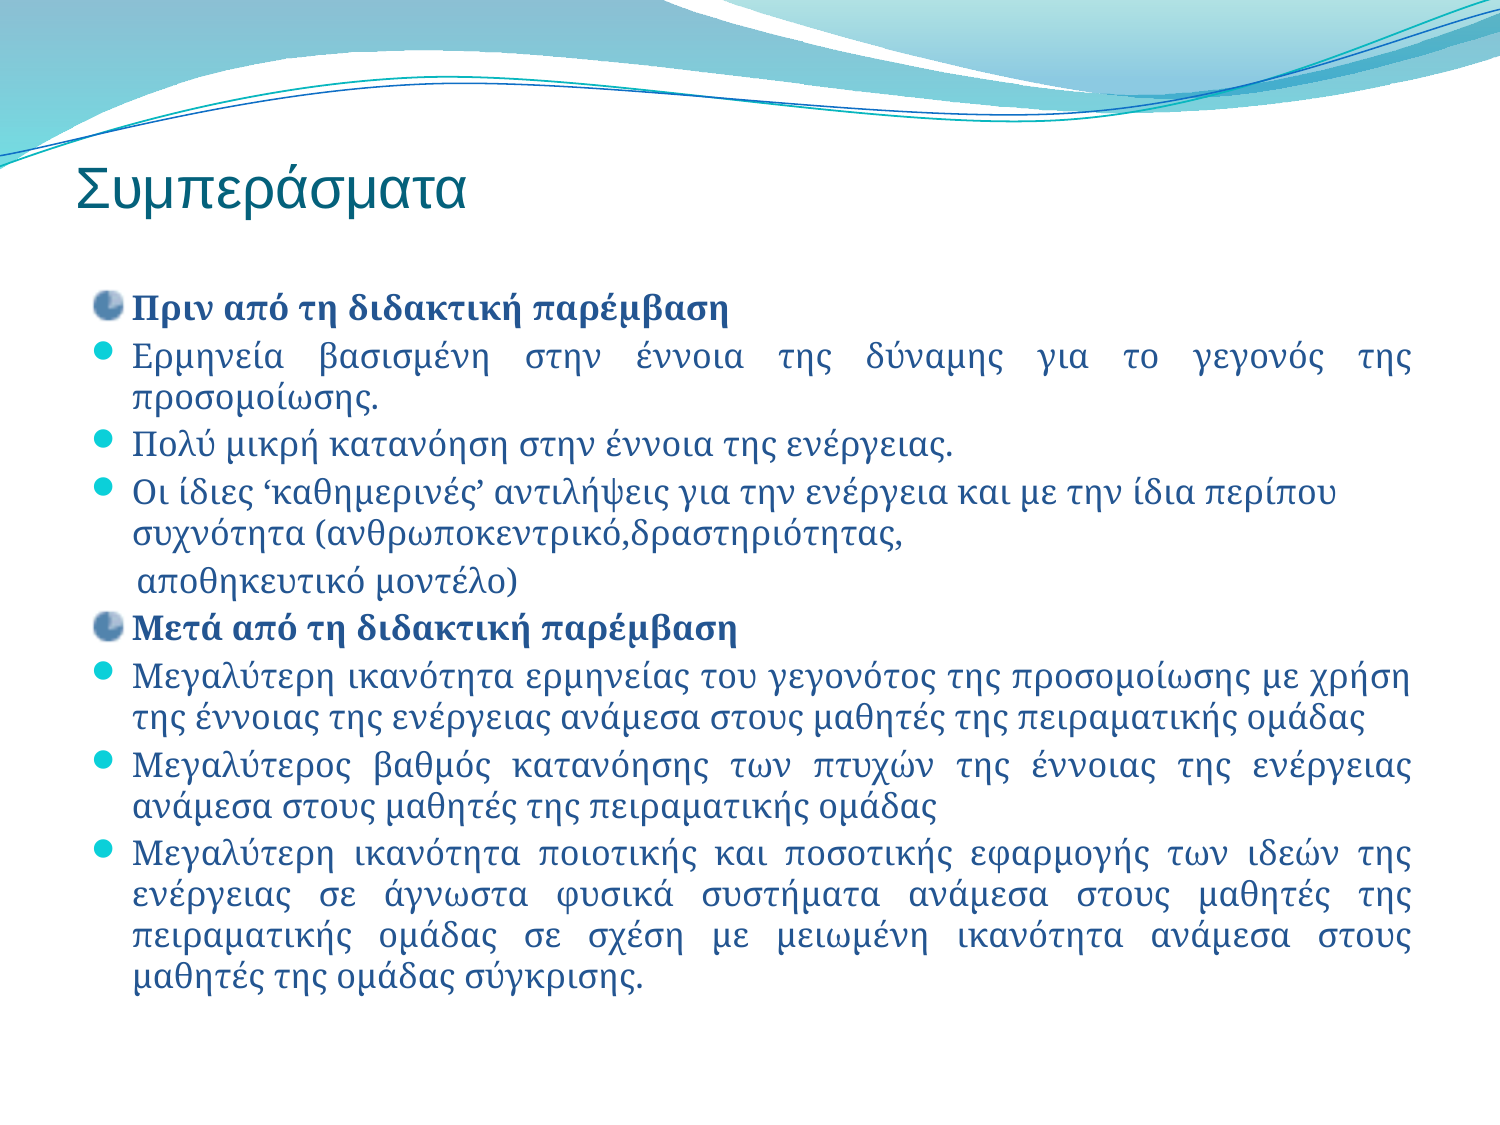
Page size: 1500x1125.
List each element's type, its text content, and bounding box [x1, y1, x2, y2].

text_box Πριν από τη διδακτική παρέμβαση Ερμηνεία βασισμένη στην έννοια της δύναμης για το γεγονός της προσομοίωσης. Πολύ μικρή κατανόηση στην έννοια της ενέργειας. Οι ίδιες ‘καθημερινές’ αντιλήψεις για την ενέργεια και με την ίδια περίπου συχνότητα (ανθρωποκεντρικό,δραστηριότητας, αποθηκευτικό μοντέλο) Μετά από τη διδακτική παρέμβαση Μεγαλύτερη ικανότητα ερμηνείας του γεγονότος της προσομοίωσης με χρήση της έννοιας της ενέργειας ανάμεσα στους μαθητές της πειραματικής ομάδας Μεγαλύτερος βαθμός κατανόησης των πτυχών της έννοιας της ενέργειας ανάμεσα στους μαθητές της πειραματικής ομάδας Μεγαλύτερη ικανότητα ποιοτικής και ποσοτικής εφαρμογής των ιδεών της ενέργειας σε άγνωστα φυσικά συστήματα ανάμεσα στους μαθητές της πειραματικής ομάδας σε σχέση με μειωμένη ικανότητα ανάμεσα στους μαθητές της ομάδας σύγκρισης. [76, 278, 1427, 1024]
title Συμπεράσματα [75, 115, 1438, 220]
picture [91, 288, 128, 325]
picture [91, 609, 128, 646]
